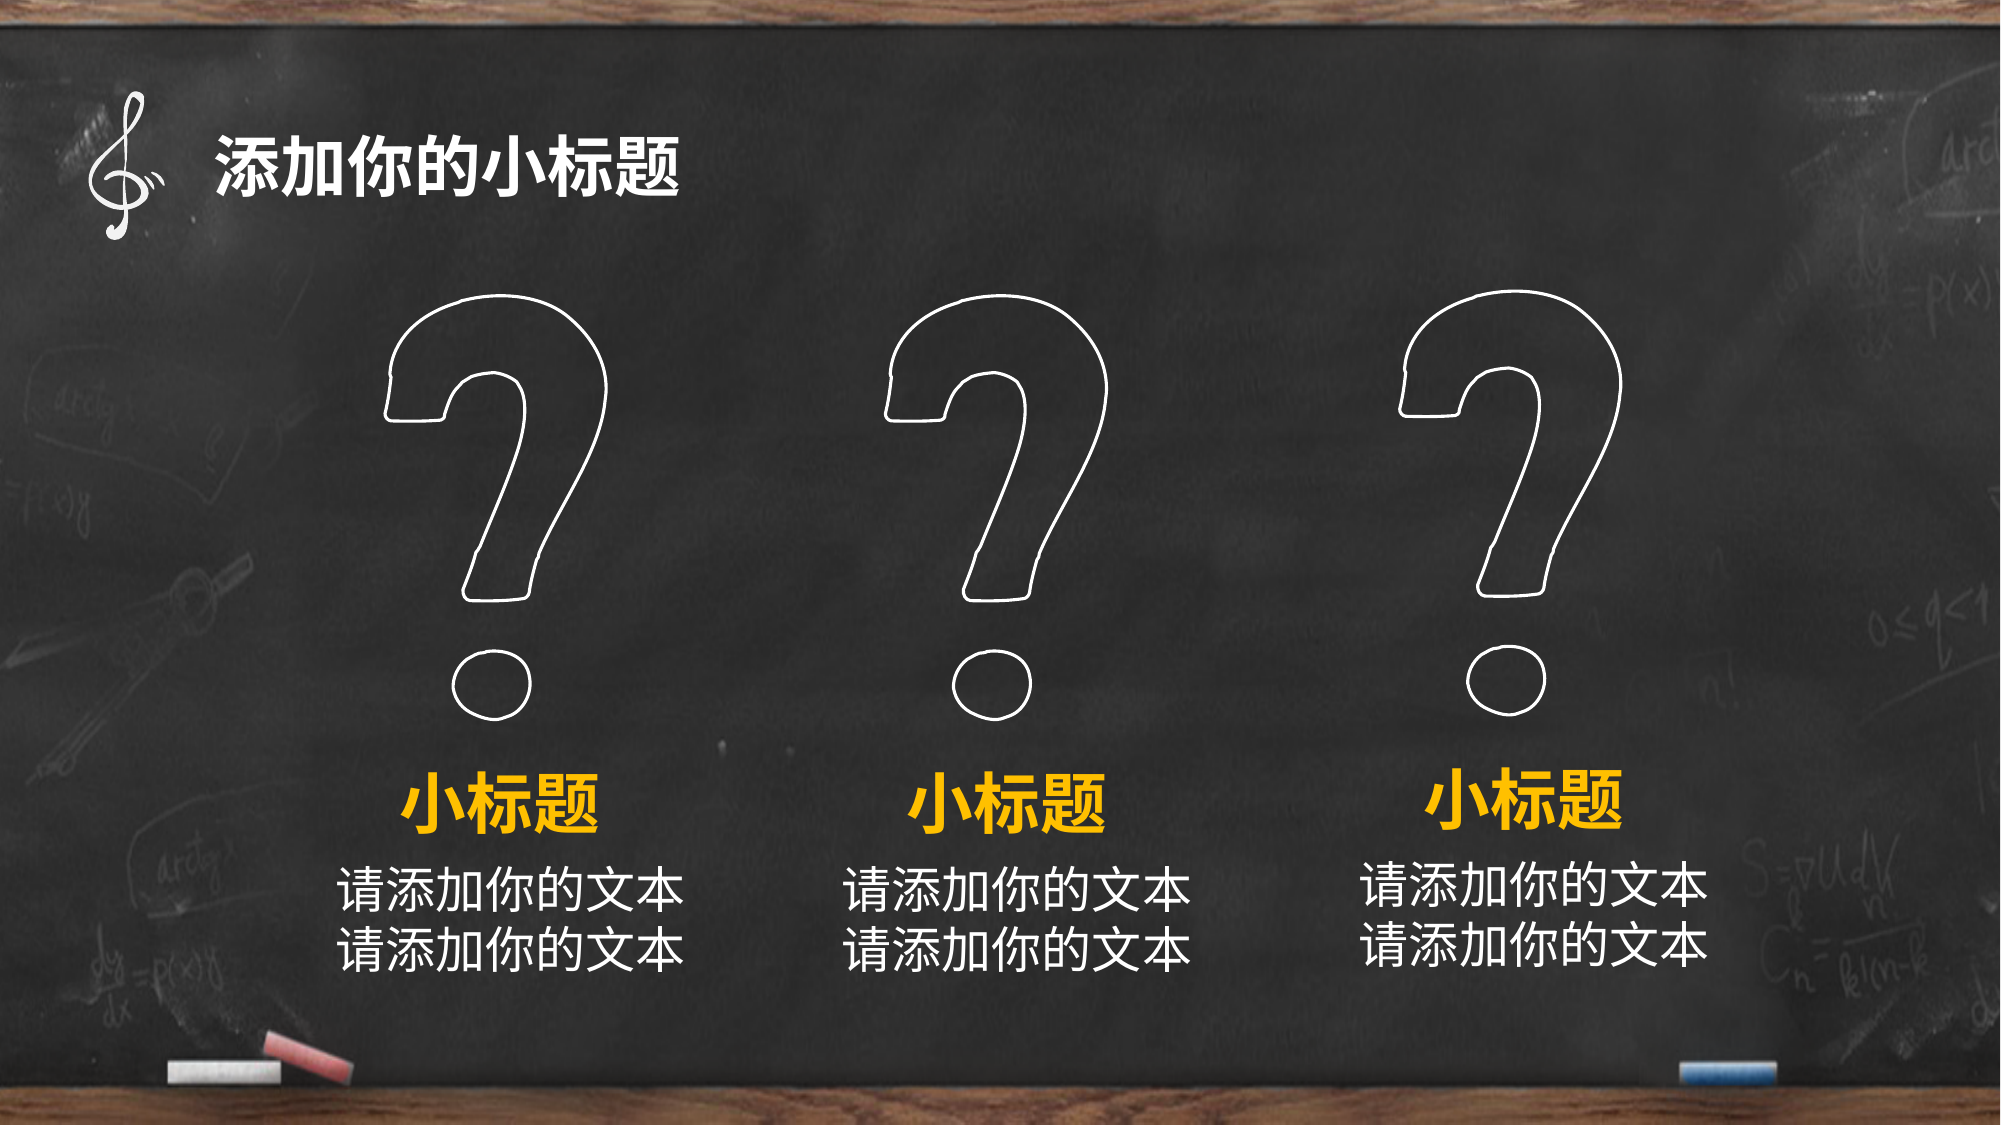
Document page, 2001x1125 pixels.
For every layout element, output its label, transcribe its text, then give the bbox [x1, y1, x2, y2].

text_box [85, 90, 169, 242]
text_box 添加你的小标题 [214, 124, 682, 205]
text_box 请添加你的文本请添加你的文本 [1344, 845, 1740, 981]
picture [0, 0, 2001, 1125]
text_box 小标题 [385, 754, 641, 850]
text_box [1389, 285, 1609, 715]
text_box 请添加你的文本请添加你的文本 [827, 850, 1223, 986]
text_box 请添加你的文本请添加你的文本 [320, 850, 716, 986]
text_box 小标题 [1408, 750, 1665, 845]
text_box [374, 290, 594, 719]
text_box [875, 290, 1094, 719]
text_box 小标题 [892, 754, 1148, 850]
